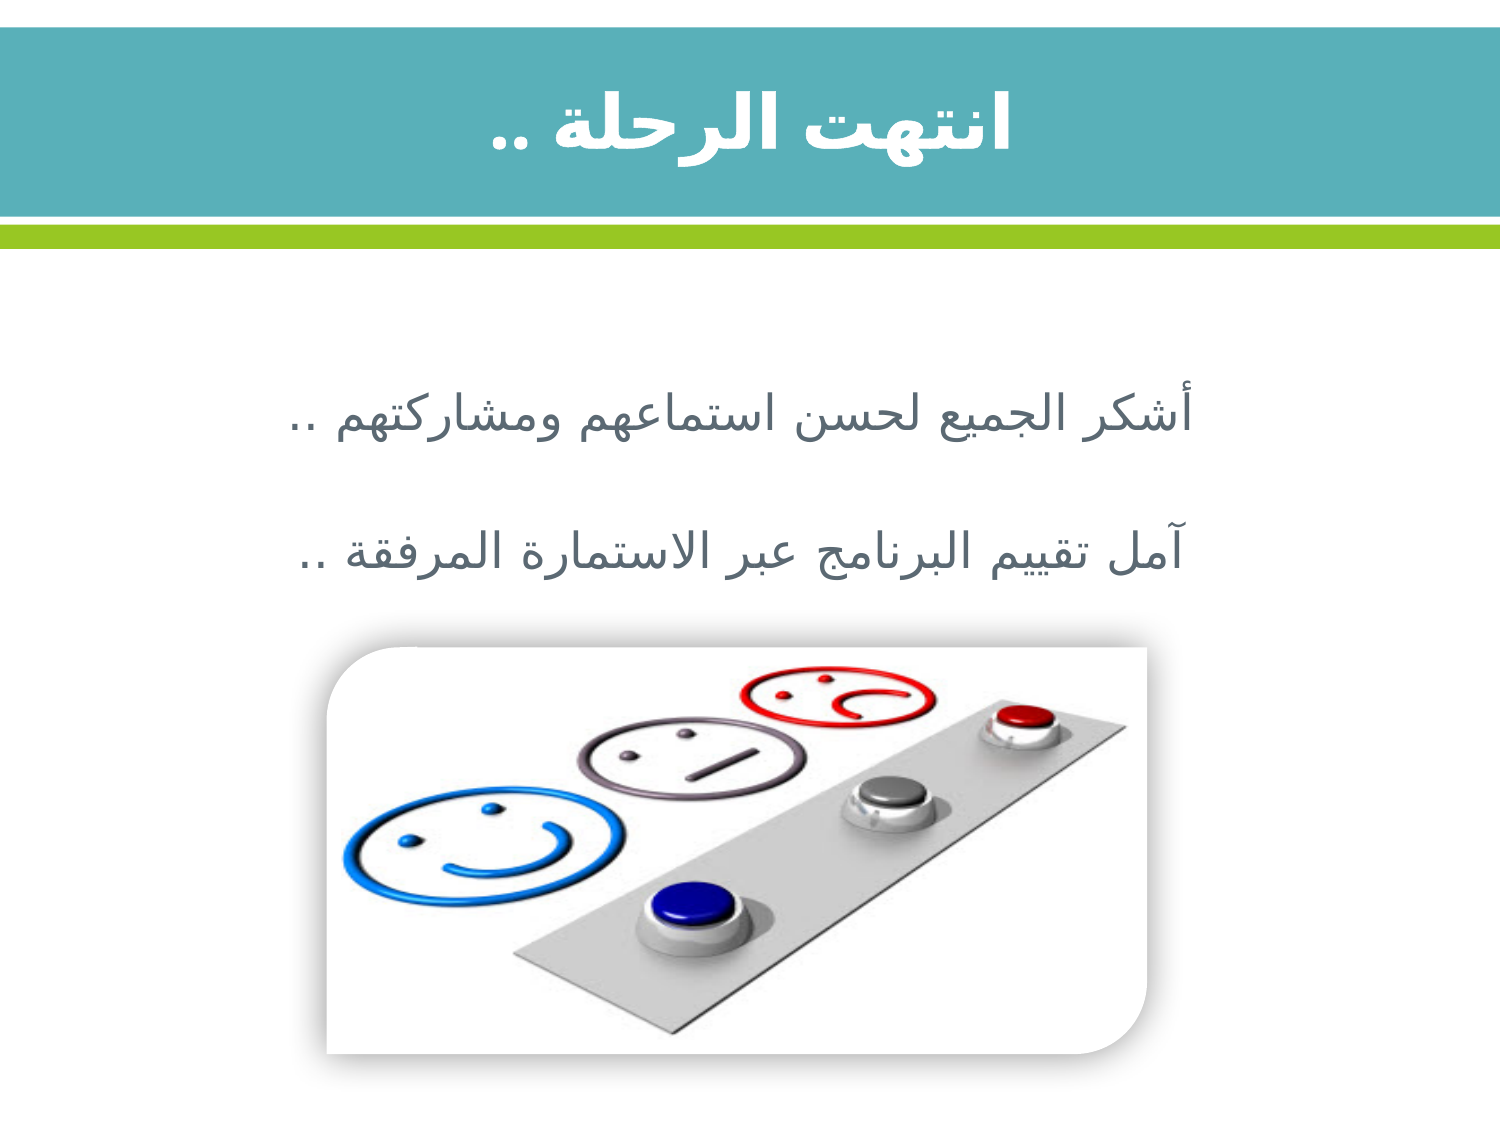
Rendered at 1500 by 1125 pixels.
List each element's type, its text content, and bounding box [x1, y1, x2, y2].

list أشكر الجميع لحسن استماعهم ومشاركتهم .. آمل تقييم البرنامج عبر الاستمارة المرفقة .. [75, 373, 1425, 587]
picture [333, 654, 1141, 1048]
title انتهت الرحلة .. [76, 30, 1427, 206]
